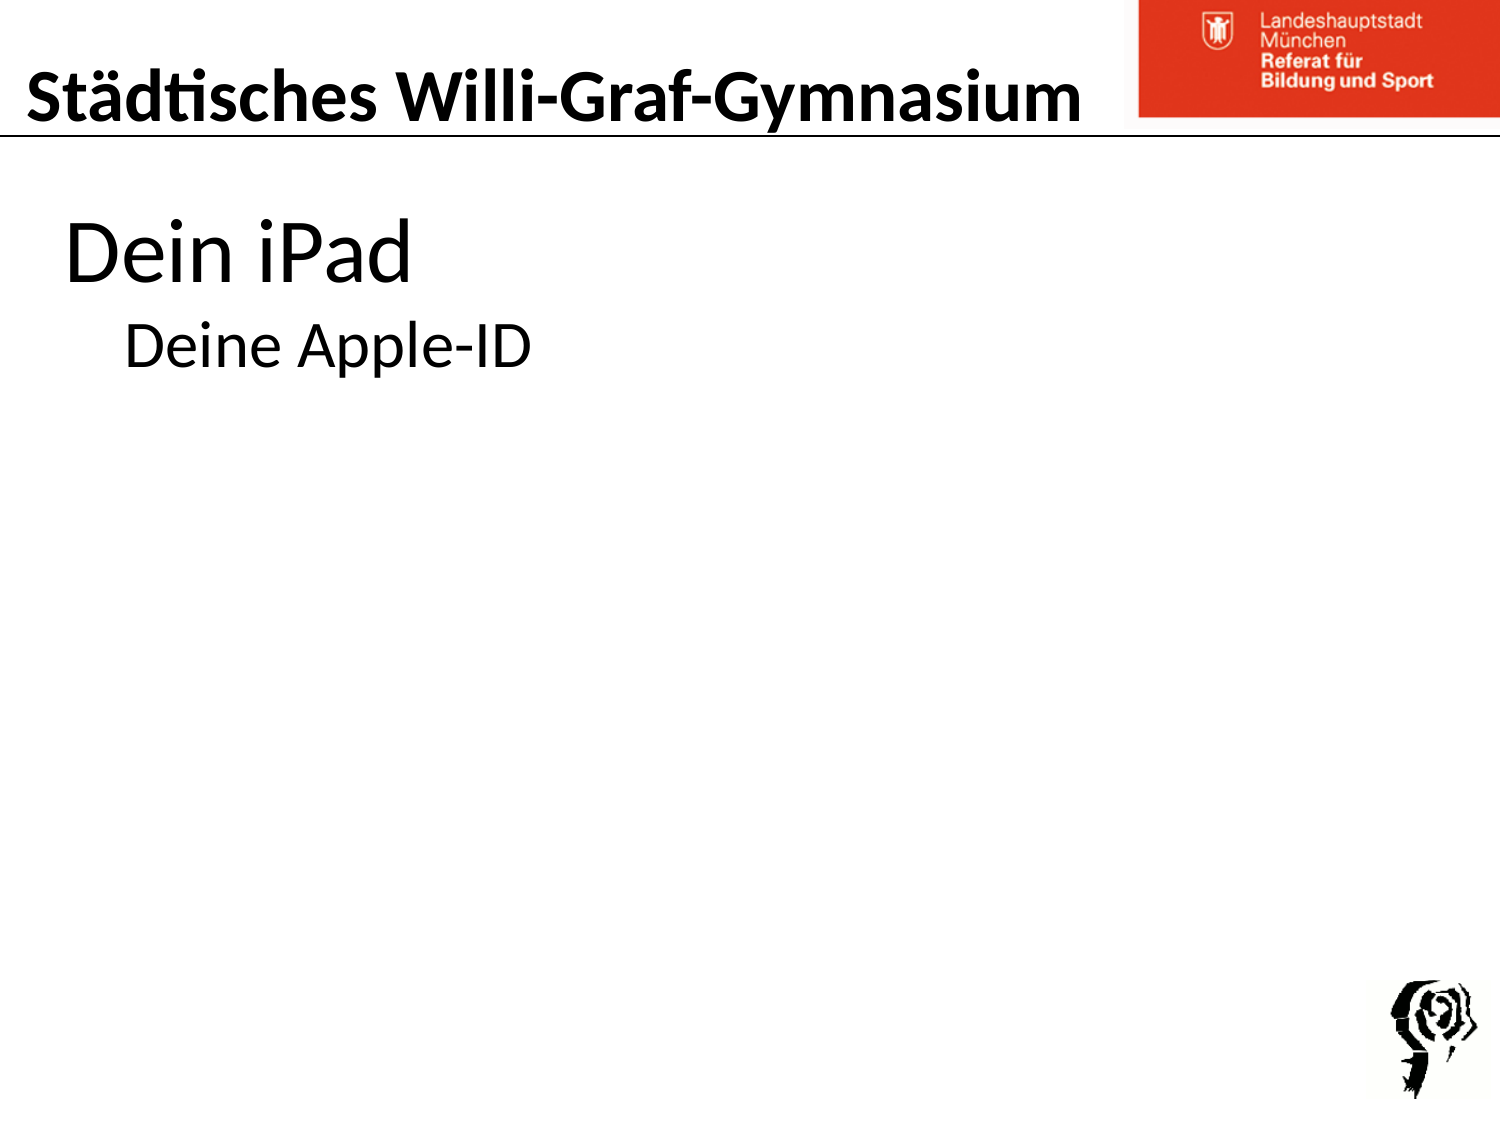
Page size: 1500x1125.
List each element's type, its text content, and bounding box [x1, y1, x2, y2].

picture [1124, 0, 1500, 129]
text_box Dein iPad Deine Apple-ID [50, 183, 1326, 353]
picture [1366, 980, 1491, 1099]
